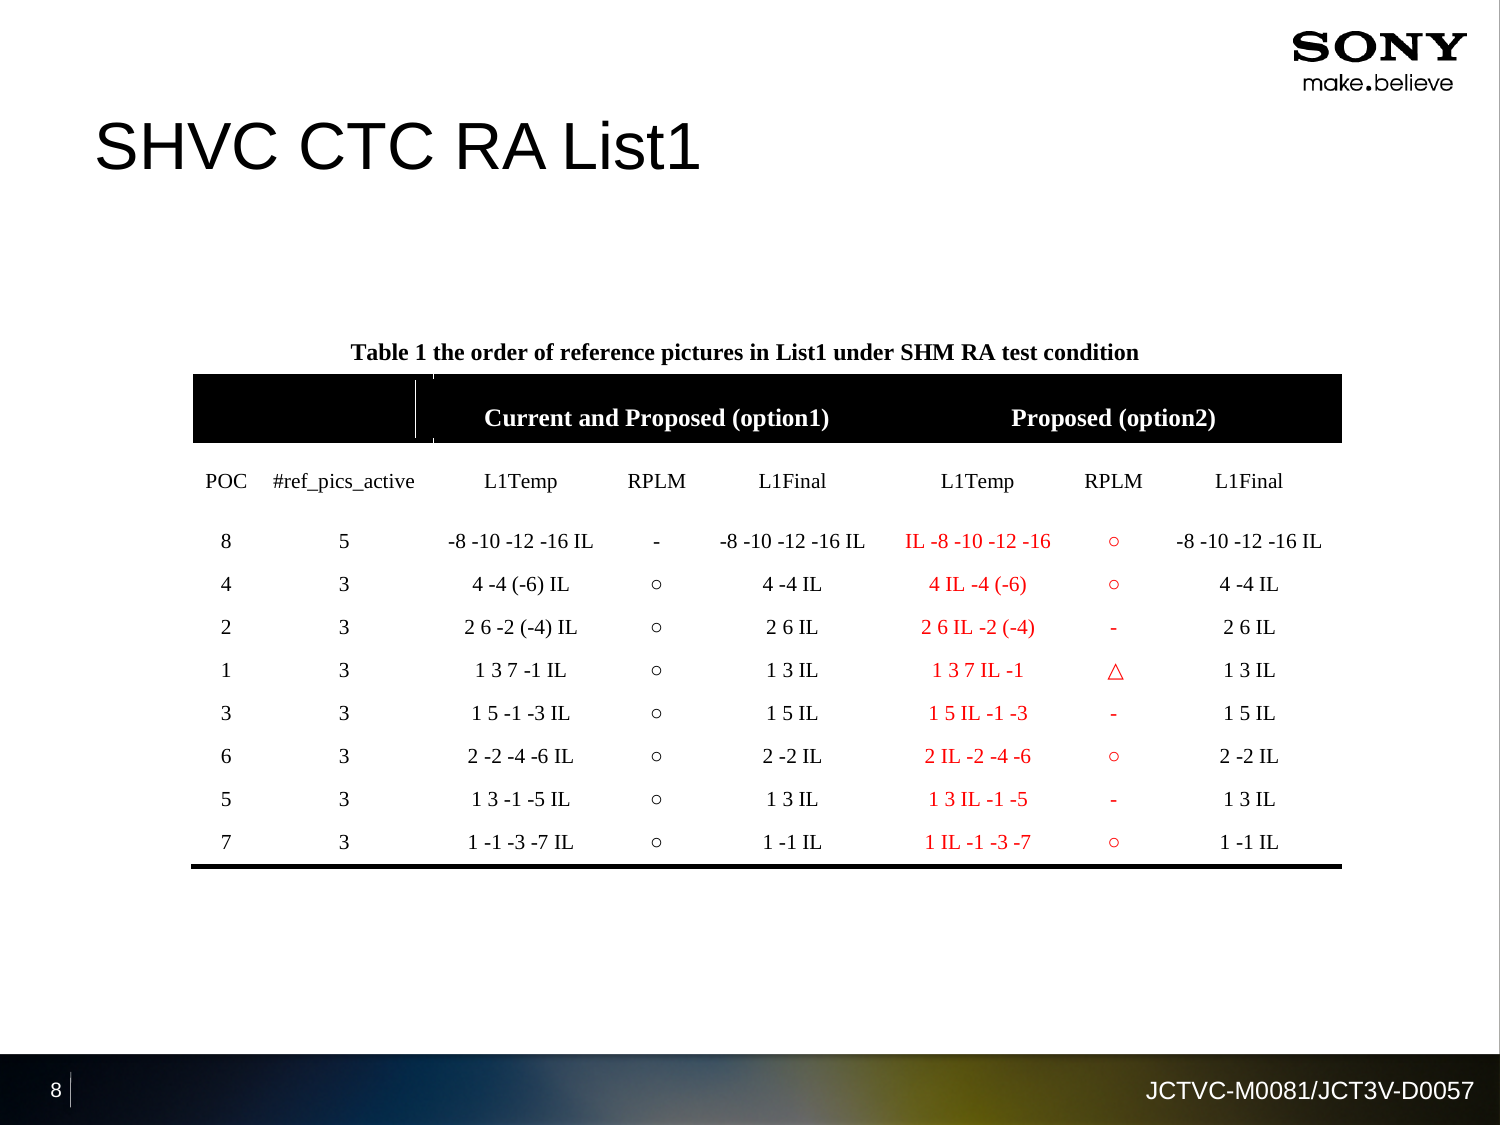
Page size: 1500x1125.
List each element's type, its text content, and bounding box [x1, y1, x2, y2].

picture [0, 1055, 1500, 1125]
slide_number 8 [20, 1071, 62, 1108]
title SHVC CTC RA List1 [94, 64, 1270, 184]
picture [190, 314, 1344, 929]
footer JCTVC-M0081/JCT3V-D0057 [1015, 1059, 1491, 1120]
